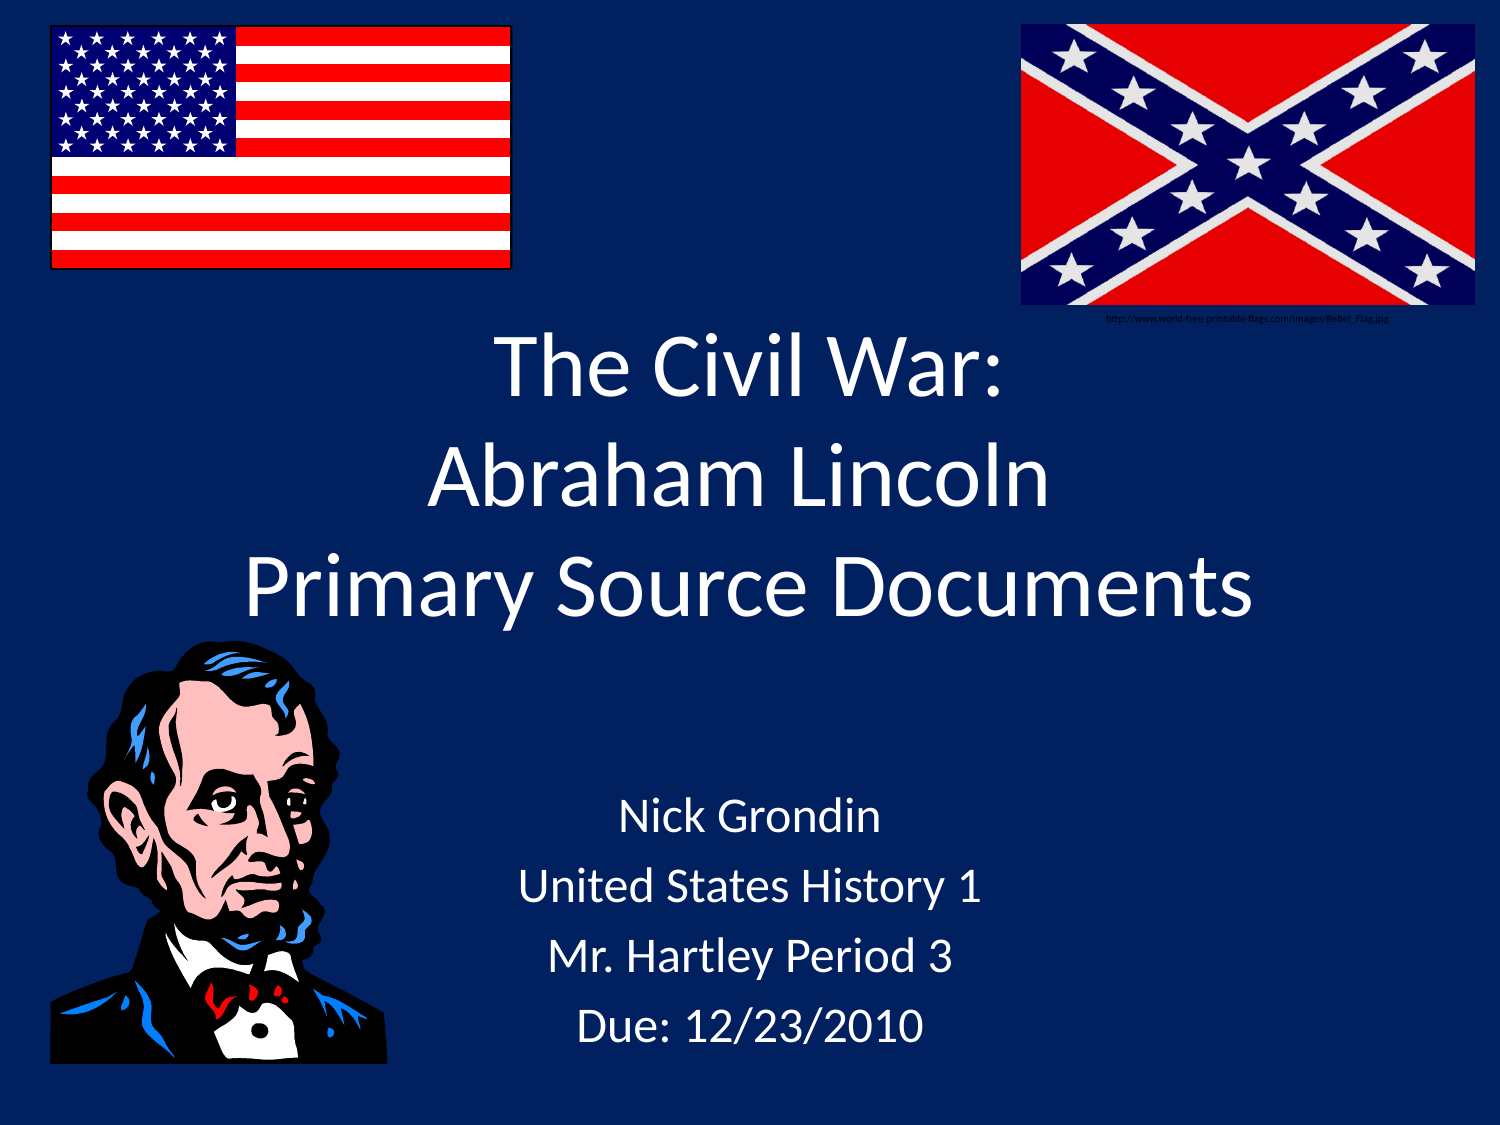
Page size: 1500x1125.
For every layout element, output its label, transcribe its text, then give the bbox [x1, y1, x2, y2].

picture [49, 24, 513, 271]
picture [1021, 24, 1475, 305]
title The Civil War: Abraham Lincoln Primary Source Documents [112, 349, 1388, 591]
picture [49, 637, 388, 1065]
subtitle Nick Grondin United States History 1 Mr. Hartley Period 3 Due: 12/23/2010 [391, 774, 1275, 1063]
text_box http://www.world-free-printable-flags.com/images/Rebel_Flag.jpg [1091, 314, 1417, 332]
